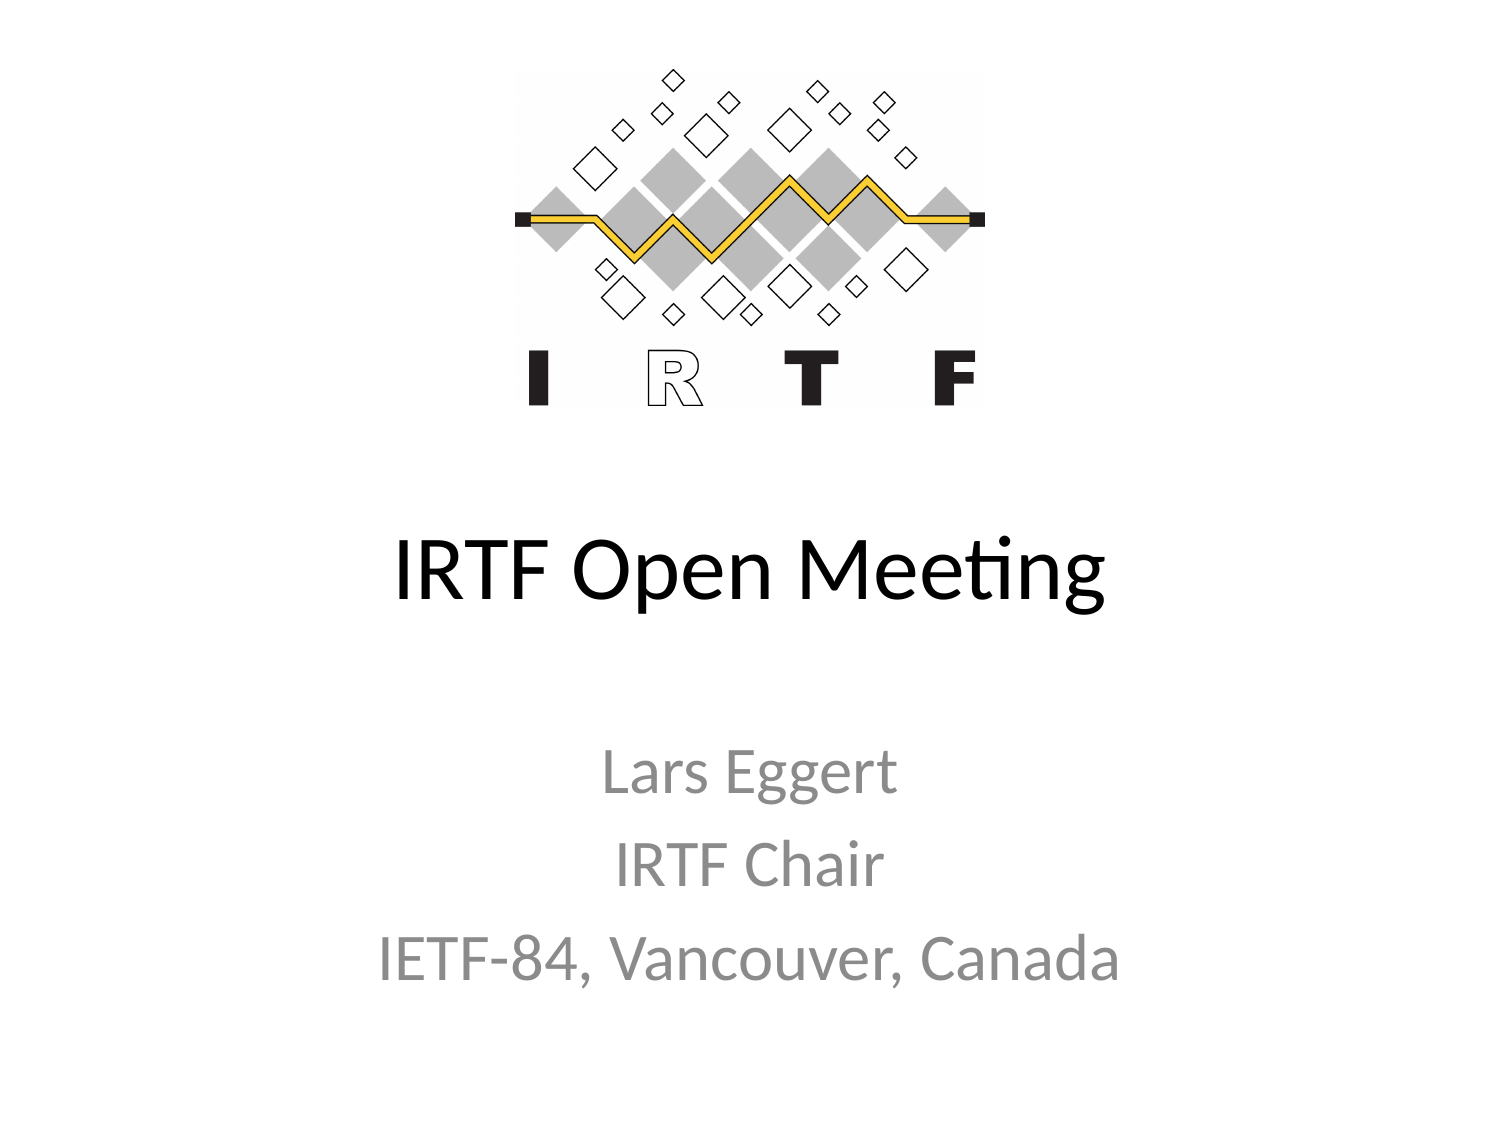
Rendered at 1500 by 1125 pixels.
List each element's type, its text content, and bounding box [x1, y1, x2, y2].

title IRTF Open Meeting [112, 441, 1388, 683]
picture [515, 69, 985, 406]
subtitle Lars Eggert IRTF Chair IETF-84, Vancouver, Canada [225, 719, 1275, 1007]
